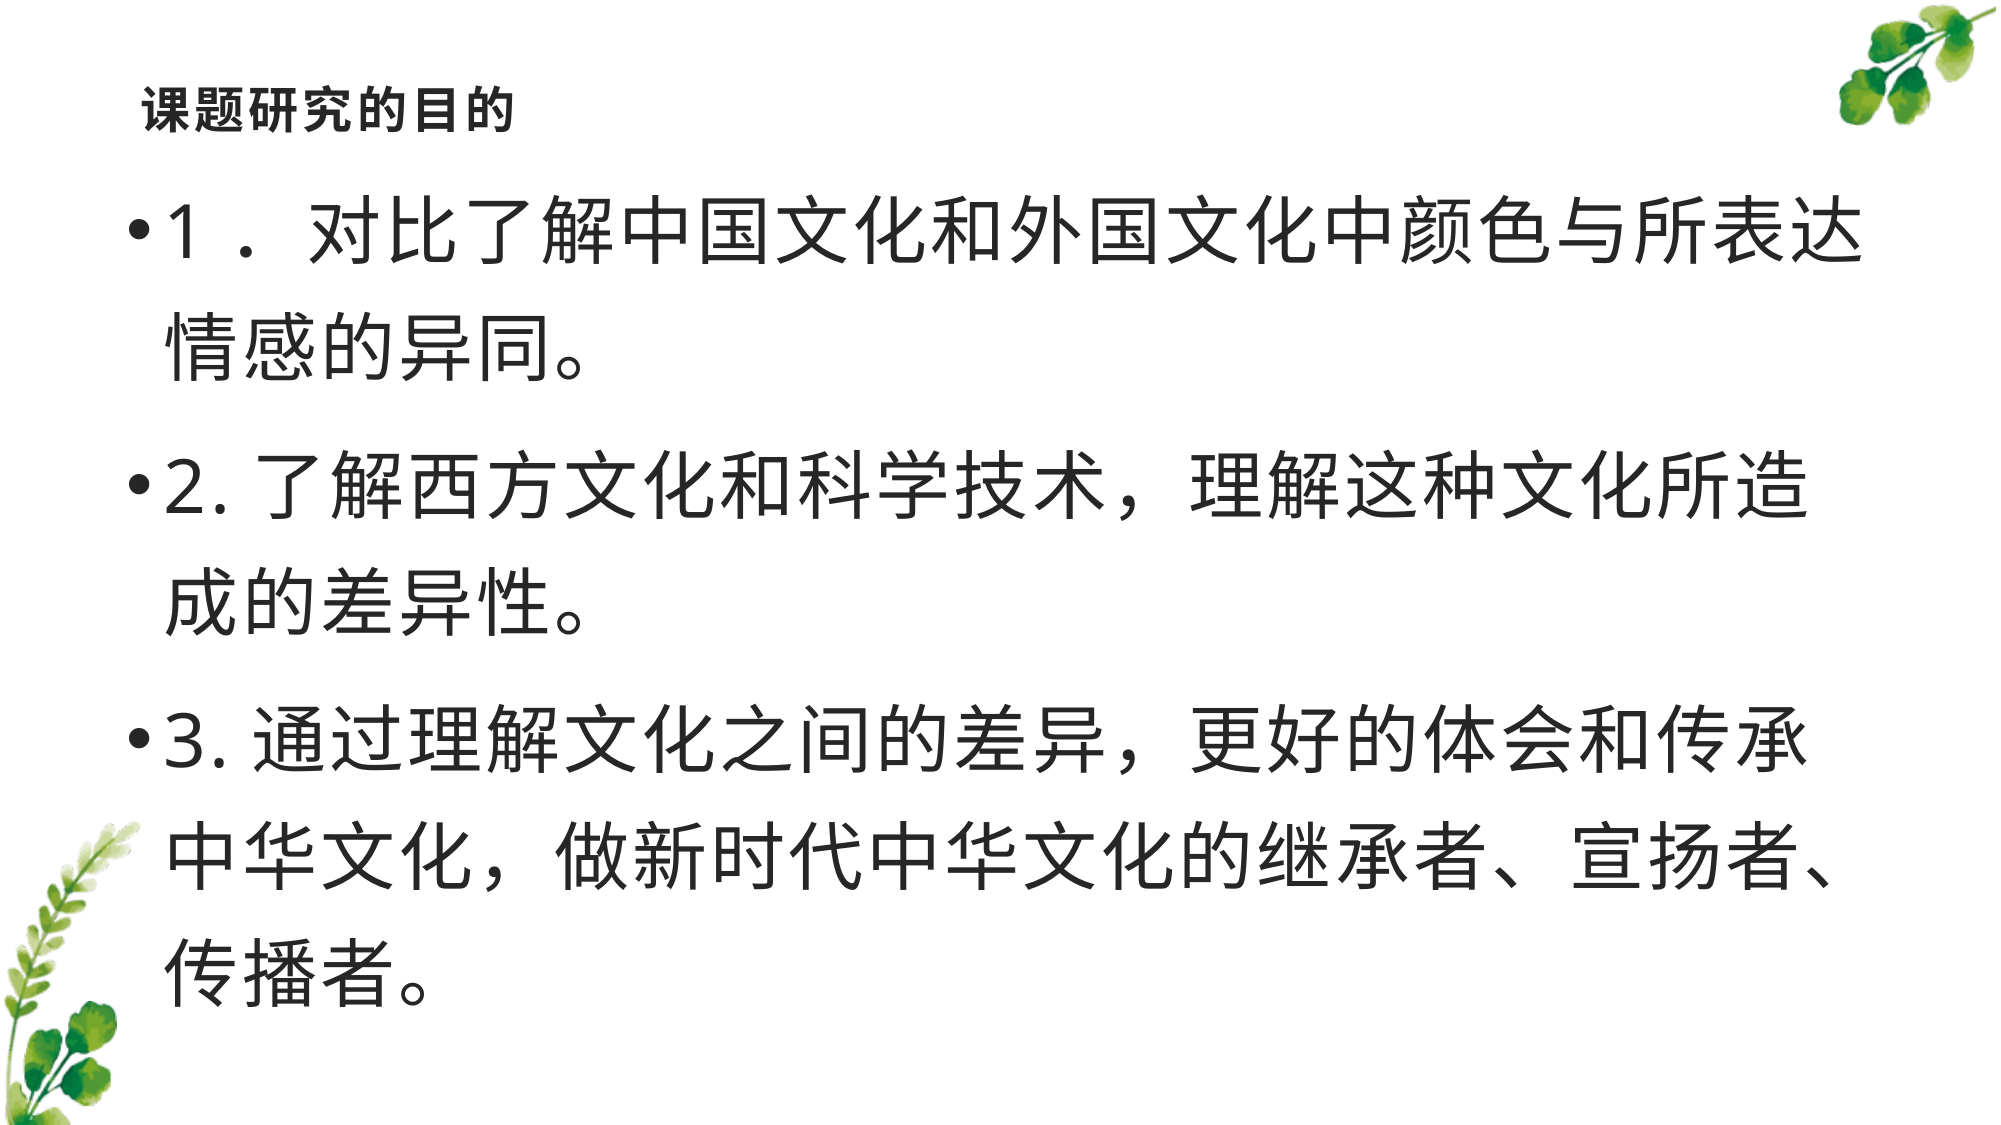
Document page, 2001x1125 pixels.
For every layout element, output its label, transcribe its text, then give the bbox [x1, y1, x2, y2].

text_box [0, 801, 117, 1125]
list 1．对比了解中国文化和外国文化中颜色与所表达情感的异同。 2.了解西方文化和科学技术，理解这种文化所造成的差异性。 3.通过理解文化之间的差异，更好的体会和传承中华文化，做新时代中华文化的继承者、宣扬者、传播者。 [109, 156, 1891, 1041]
picture [1832, 0, 2000, 140]
text_box 课题研究的目的 [123, 72, 1905, 146]
